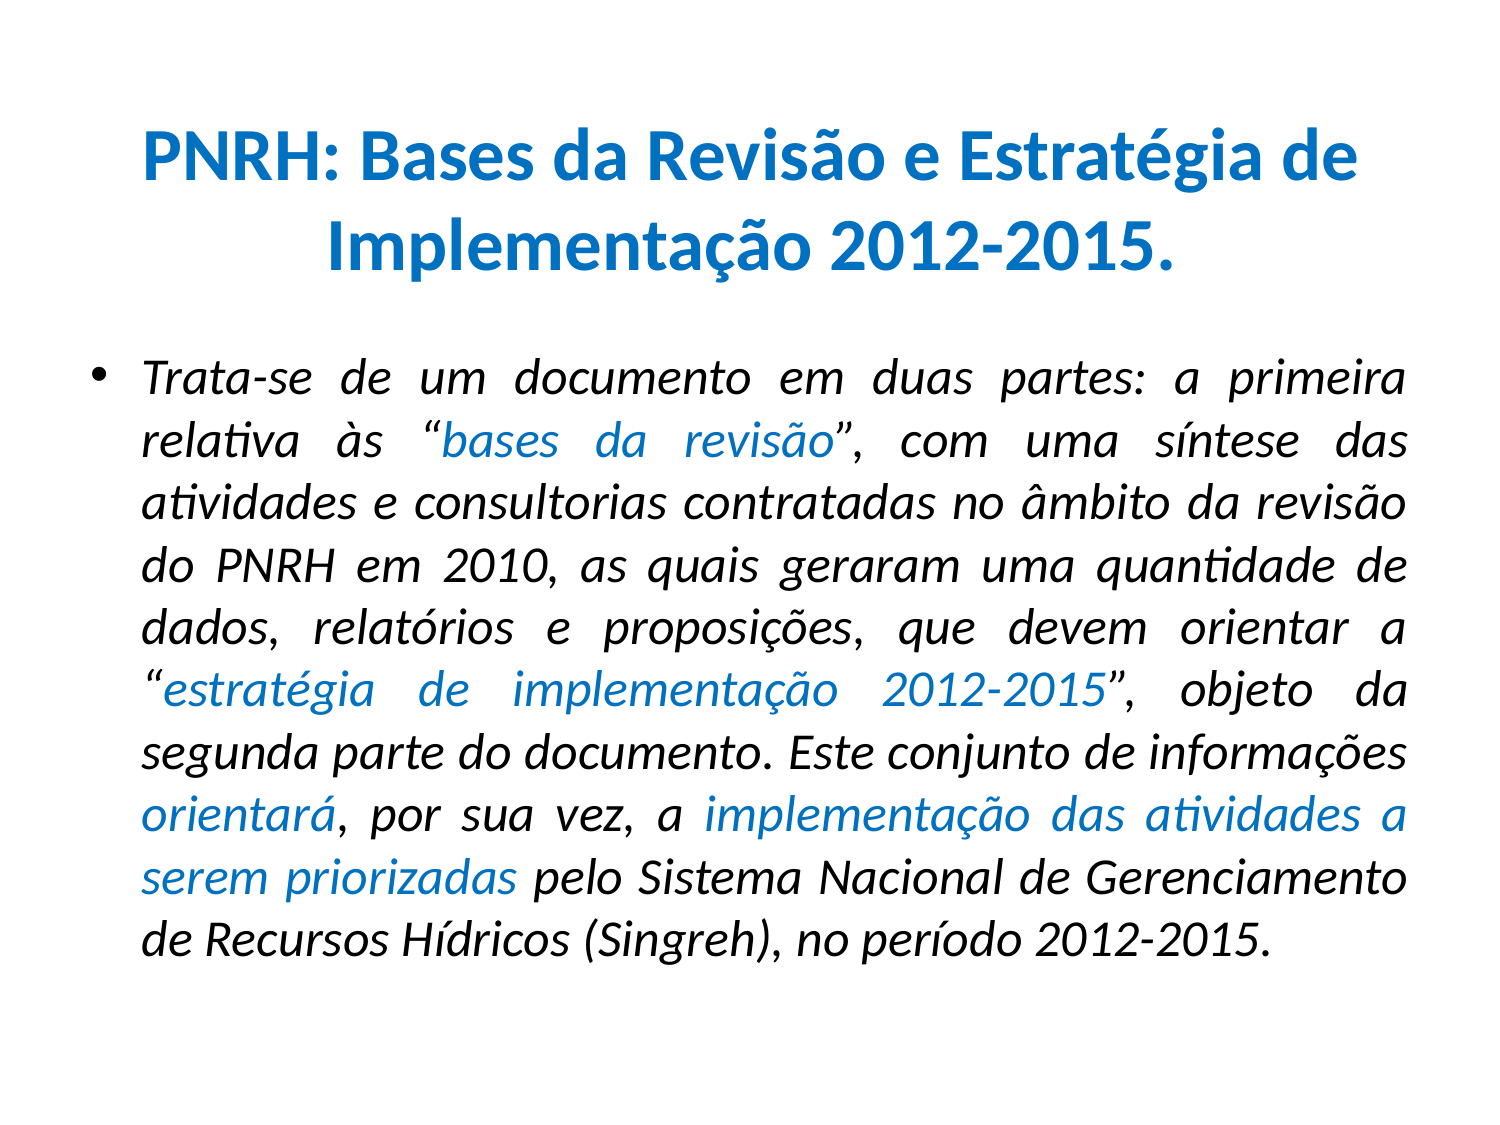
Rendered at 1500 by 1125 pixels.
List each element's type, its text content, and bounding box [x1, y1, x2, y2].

title PNRH: Bases da Revisão e Estratégia de Implementação 2012-2015. [76, 101, 1427, 290]
list Trata-se de um documento em duas partes: a primeira relativa às “bases da revisão”, com uma síntese das atividades e consultorias contratadas no âmbito da revisão do PNRH em 2010, as quais geraram uma quantidade de dados, relatórios e proposições, que devem orientar a “estratégia de implementação 2012-2015”, objeto da segunda parte do documento. Este conjunto de informações orientará, por sua vez, a implementação das atividades a serem priorizadas pelo Sistema Nacional de Gerenciamento de Recursos Hídricos (Singreh), no período 2012-2015. [75, 262, 1425, 1005]
